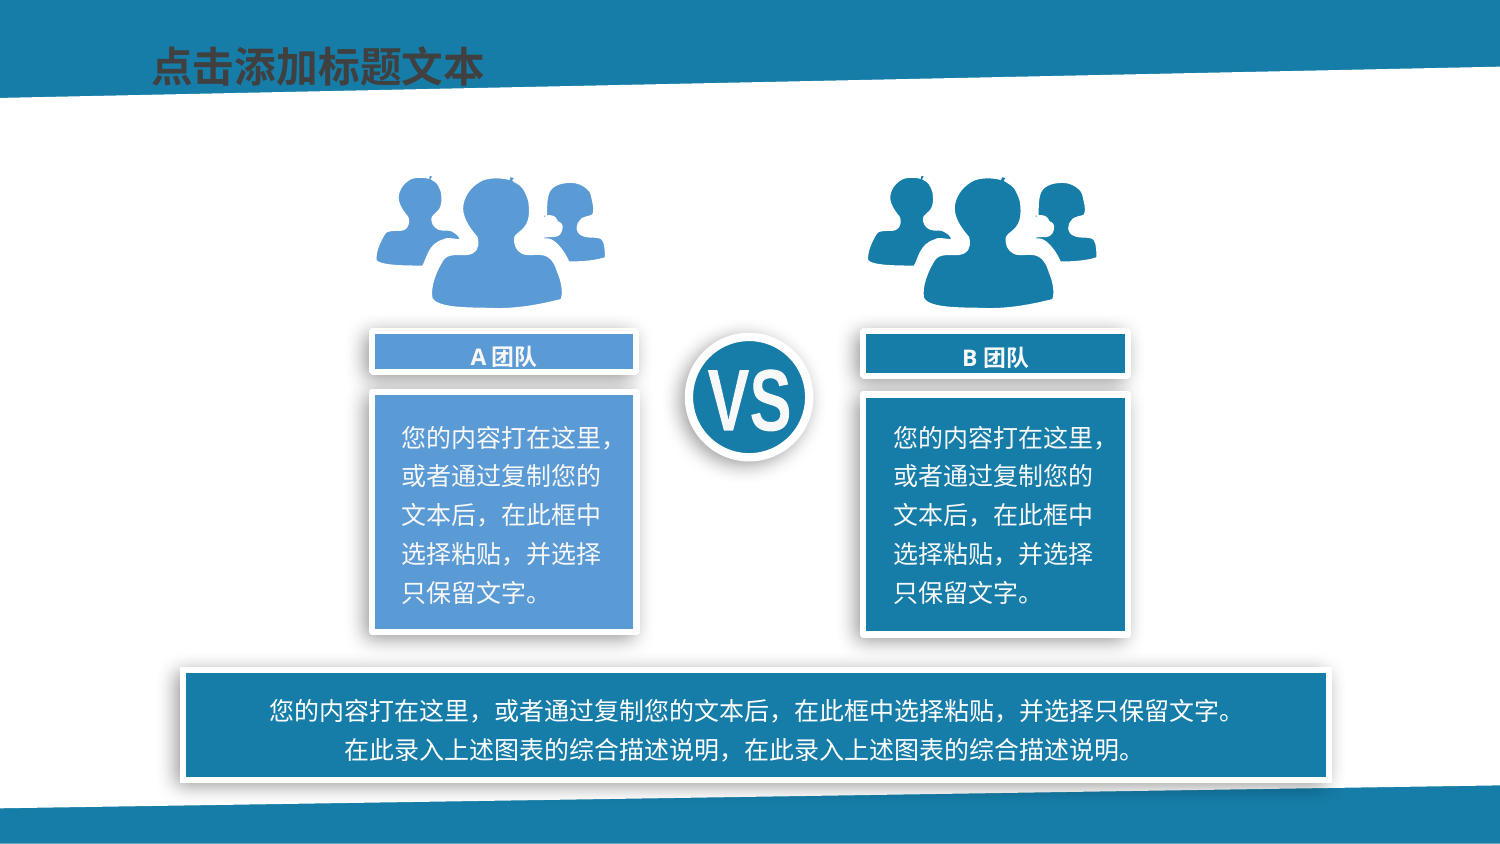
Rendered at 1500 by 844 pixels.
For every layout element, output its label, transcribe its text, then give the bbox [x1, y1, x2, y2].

text_box 您的内容打在这里，或者通过复制您的文本后，在此框中选择粘贴，并选择只保留文字。 [883, 407, 1114, 613]
text_box [371, 391, 637, 632]
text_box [688, 336, 810, 458]
text_box 您的内容打在这里，或者通过复制您的文本后，在此框中选择粘贴，并选择只保留文字。在此录入上述图表的综合描述说明，在此录入上述图表的综合描述说明。 [253, 683, 1236, 767]
text_box 点击添加标题文本 [136, 33, 501, 99]
text_box A团队 [371, 331, 637, 373]
text_box [182, 669, 1330, 781]
text_box [863, 394, 1128, 635]
text_box 您的内容打在这里，或者通过复制您的文本后，在此框中选择粘贴，并选择只保留文字。 [391, 407, 622, 613]
text_box B团队 [863, 331, 1128, 376]
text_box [371, 173, 609, 313]
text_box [863, 173, 1101, 313]
